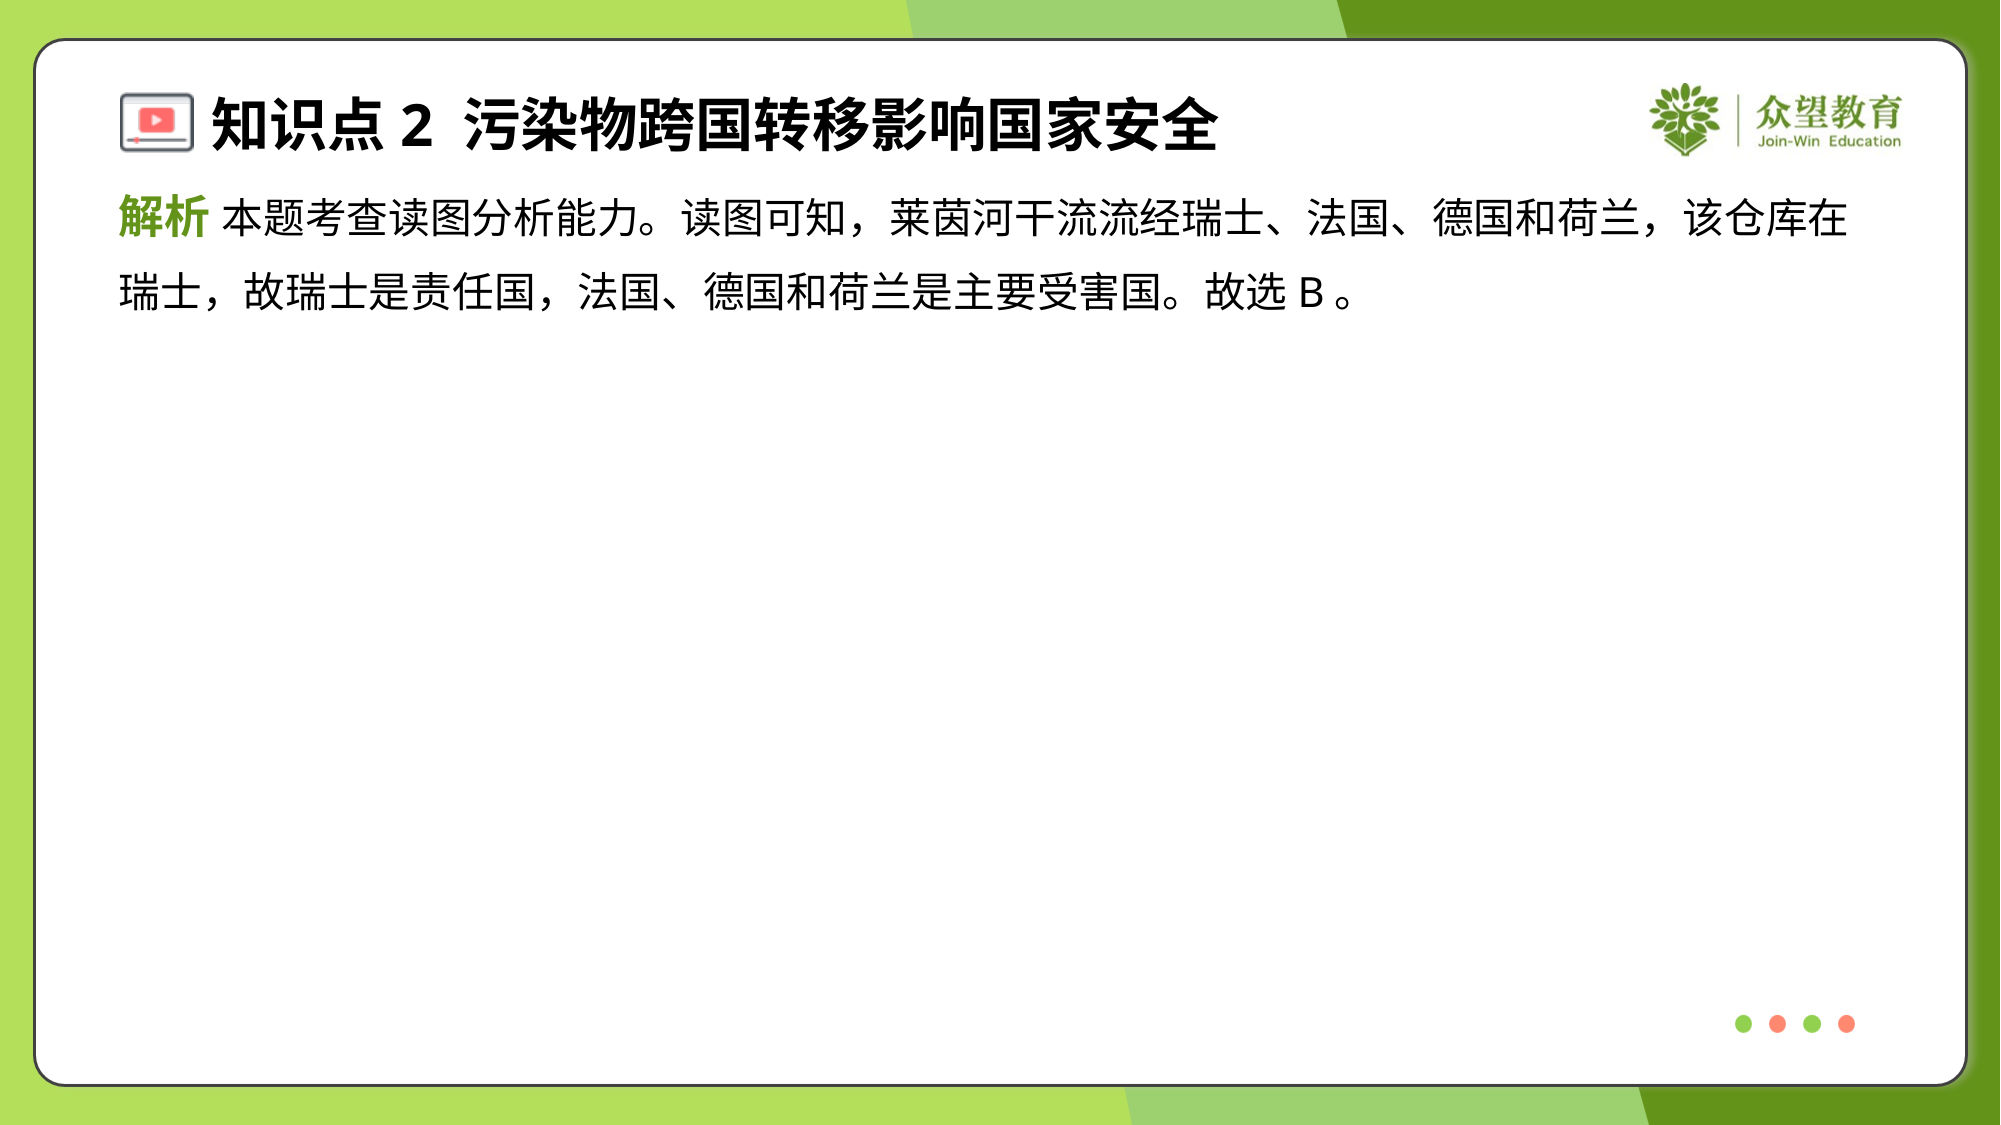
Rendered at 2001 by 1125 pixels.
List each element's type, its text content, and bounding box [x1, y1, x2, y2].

picture [0, 0, 2000, 1125]
text_box 解析 本题考查读图分析能力。读图可知，莱茵河干流流经瑞士、法国、德国和荷兰，该仓库在 瑞士，故瑞士是责任国，法国、德国和荷兰是主要受害国。故选B。 [118, 159, 1883, 309]
